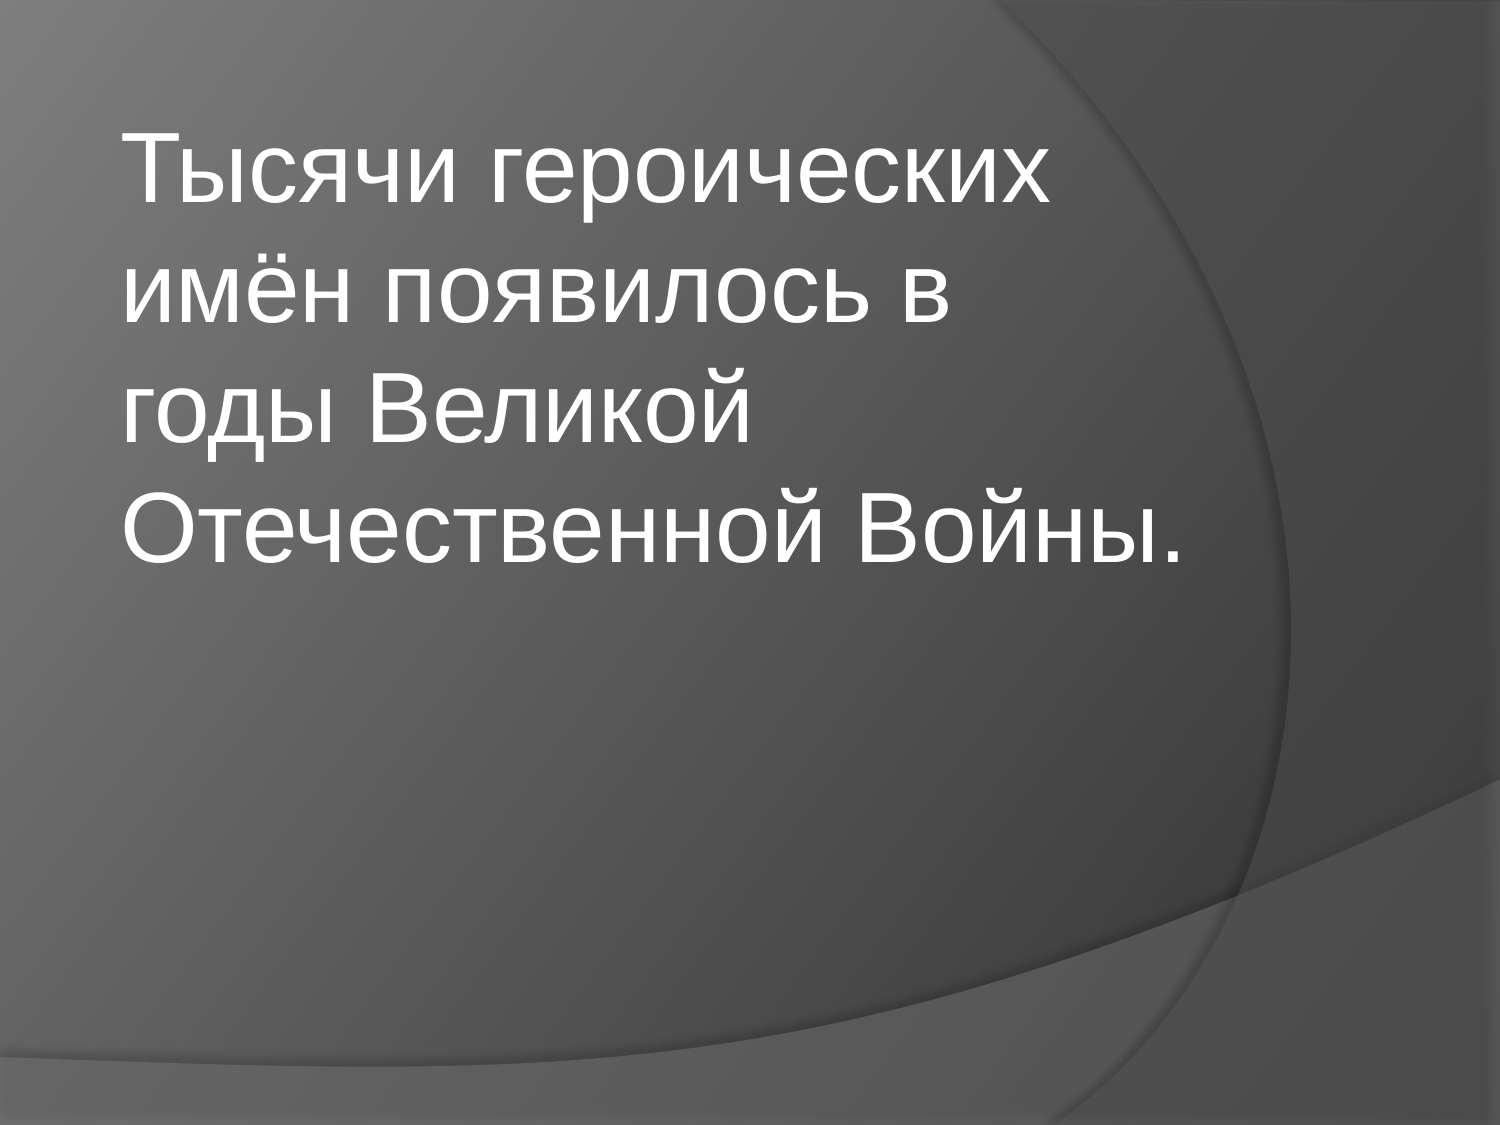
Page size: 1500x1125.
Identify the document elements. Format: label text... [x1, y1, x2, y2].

list Тысячи героических имён появилось в годы Великой Отечественной Войны. [112, 407, 1200, 583]
